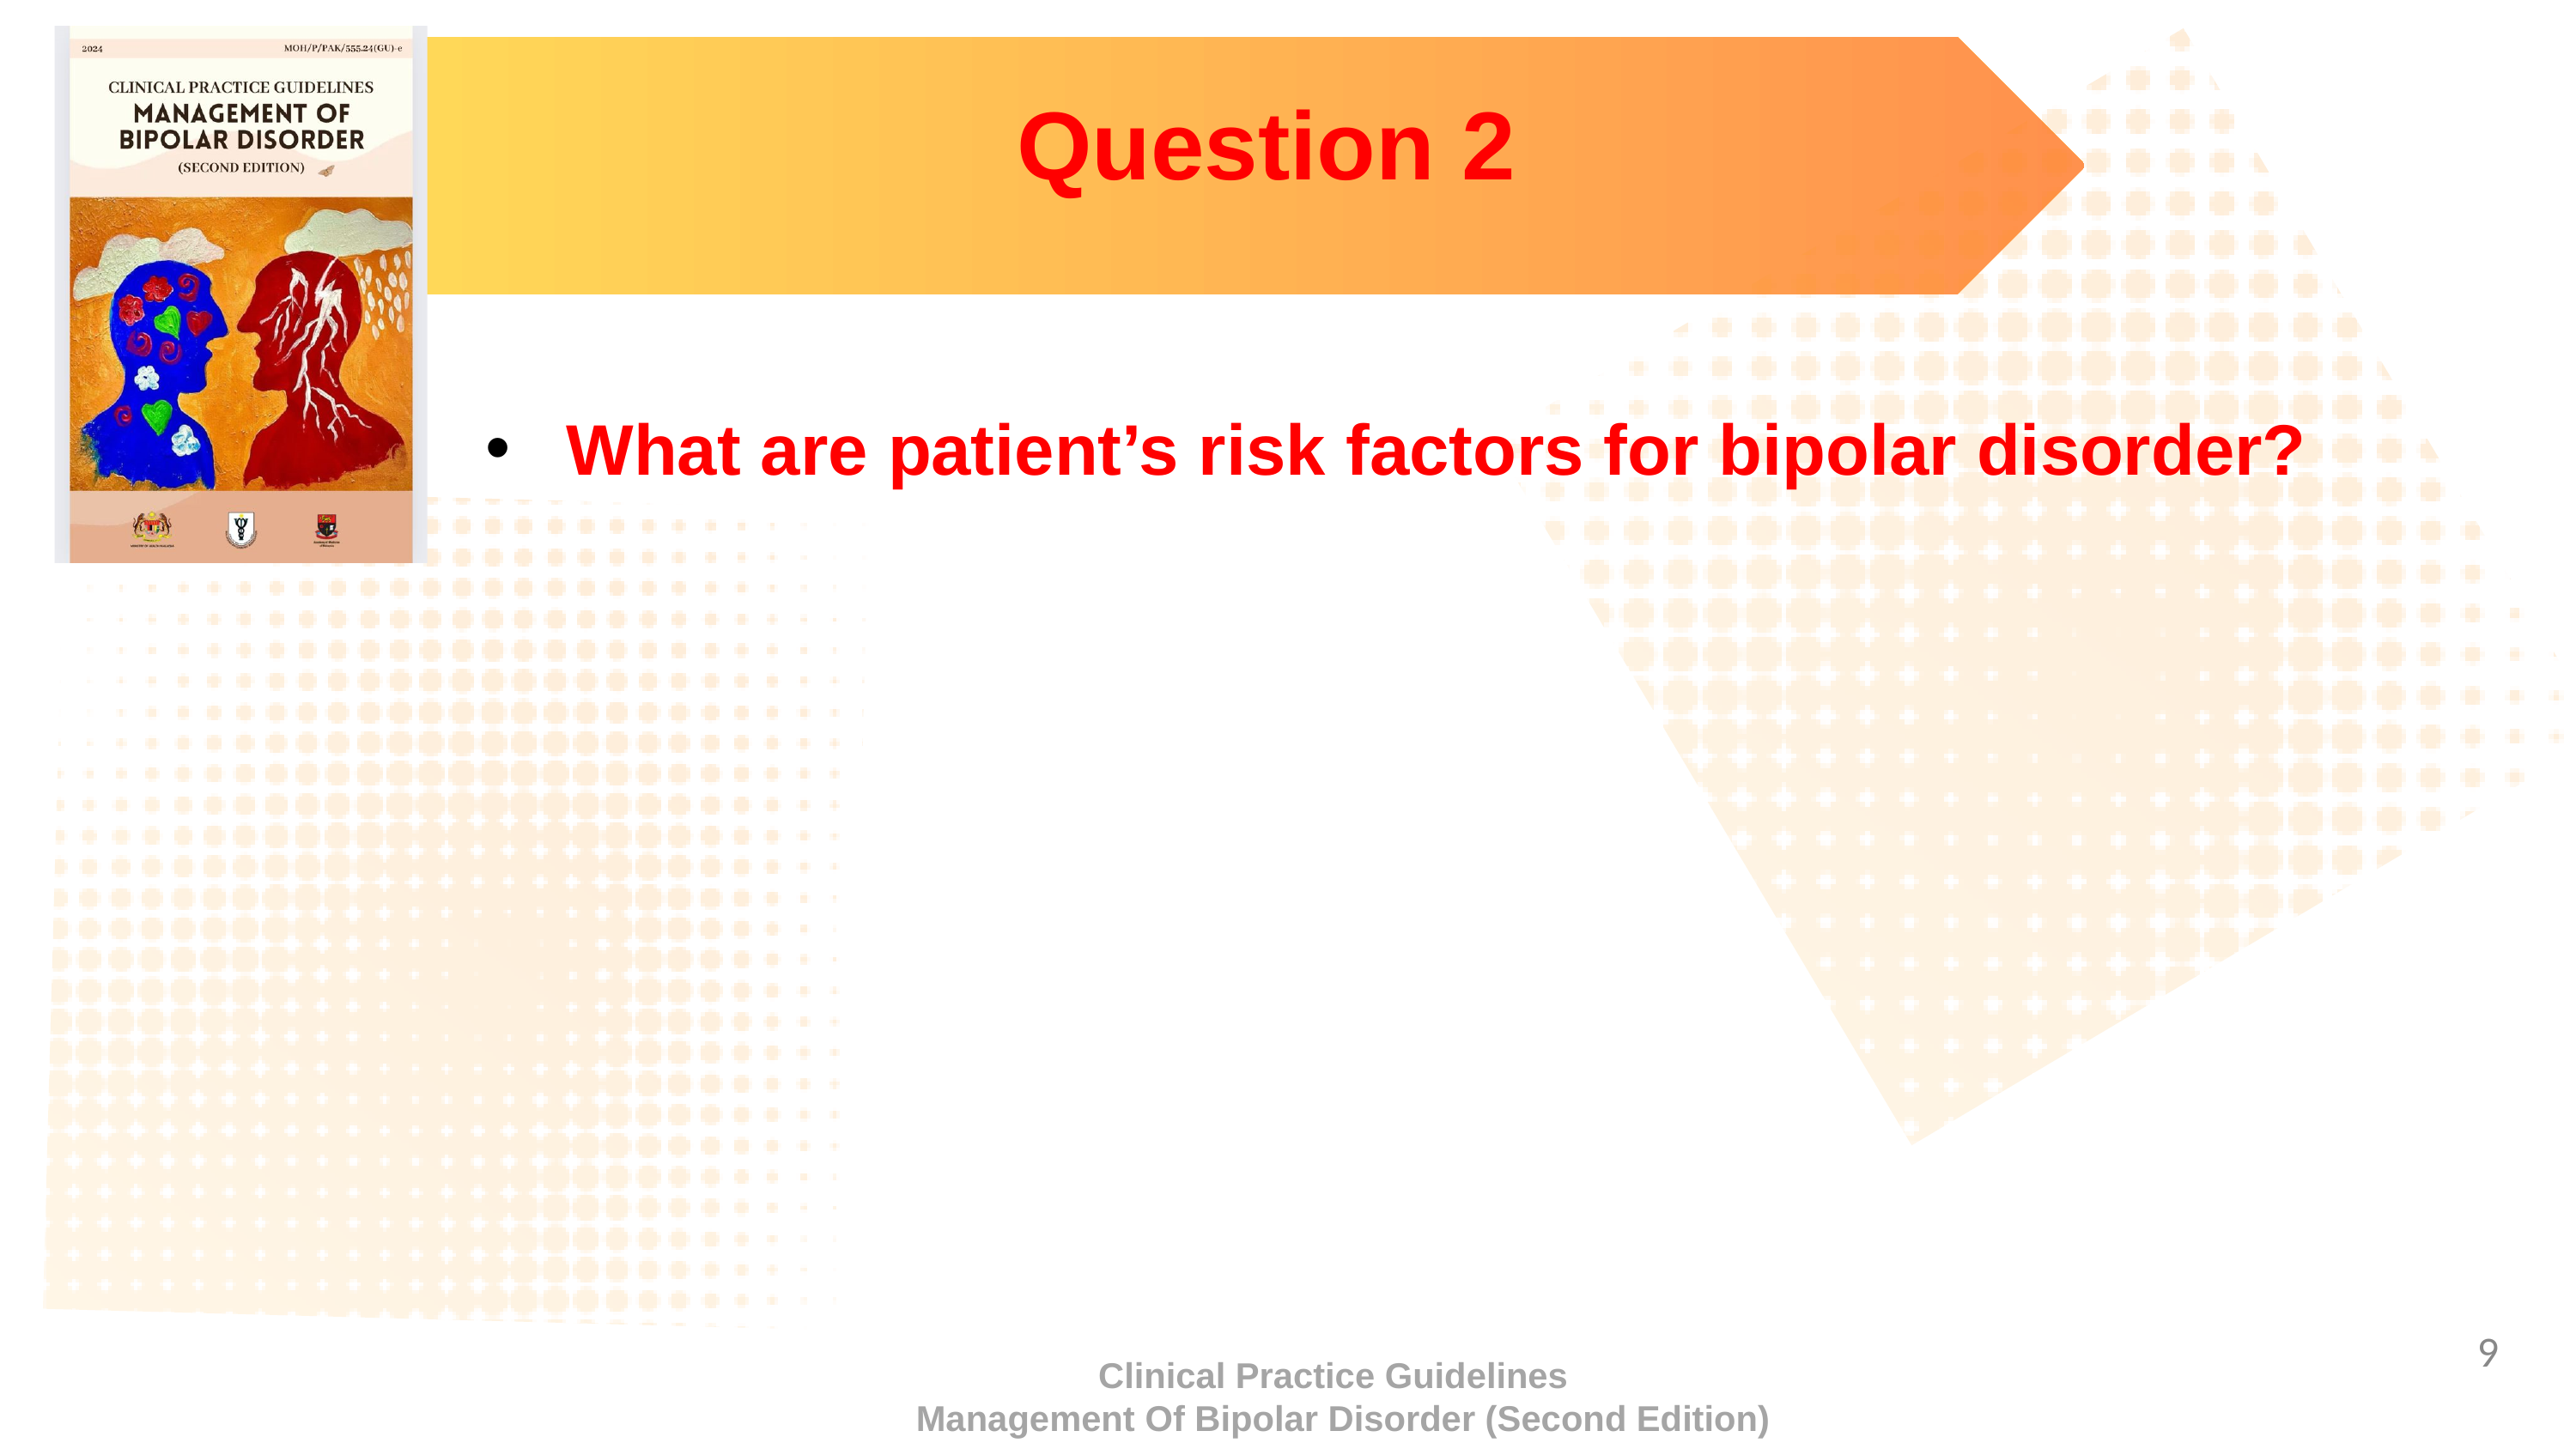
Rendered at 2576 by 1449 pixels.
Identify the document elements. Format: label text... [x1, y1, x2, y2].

text_box [1561, 27, 2403, 397]
text_box [43, 496, 849, 1331]
text_box What are patient’s risk factors for bipolar disorder? [472, 397, 2457, 1259]
text_box [54, 26, 428, 563]
text_box [2457, 488, 2576, 822]
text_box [276, 36, 2085, 295]
text_box Clinical Practice Guidelines Management Of Bipolar Disorder (Second Edition) [792, 1346, 1884, 1446]
slide_number ‹#› [2210, 1324, 2512, 1376]
